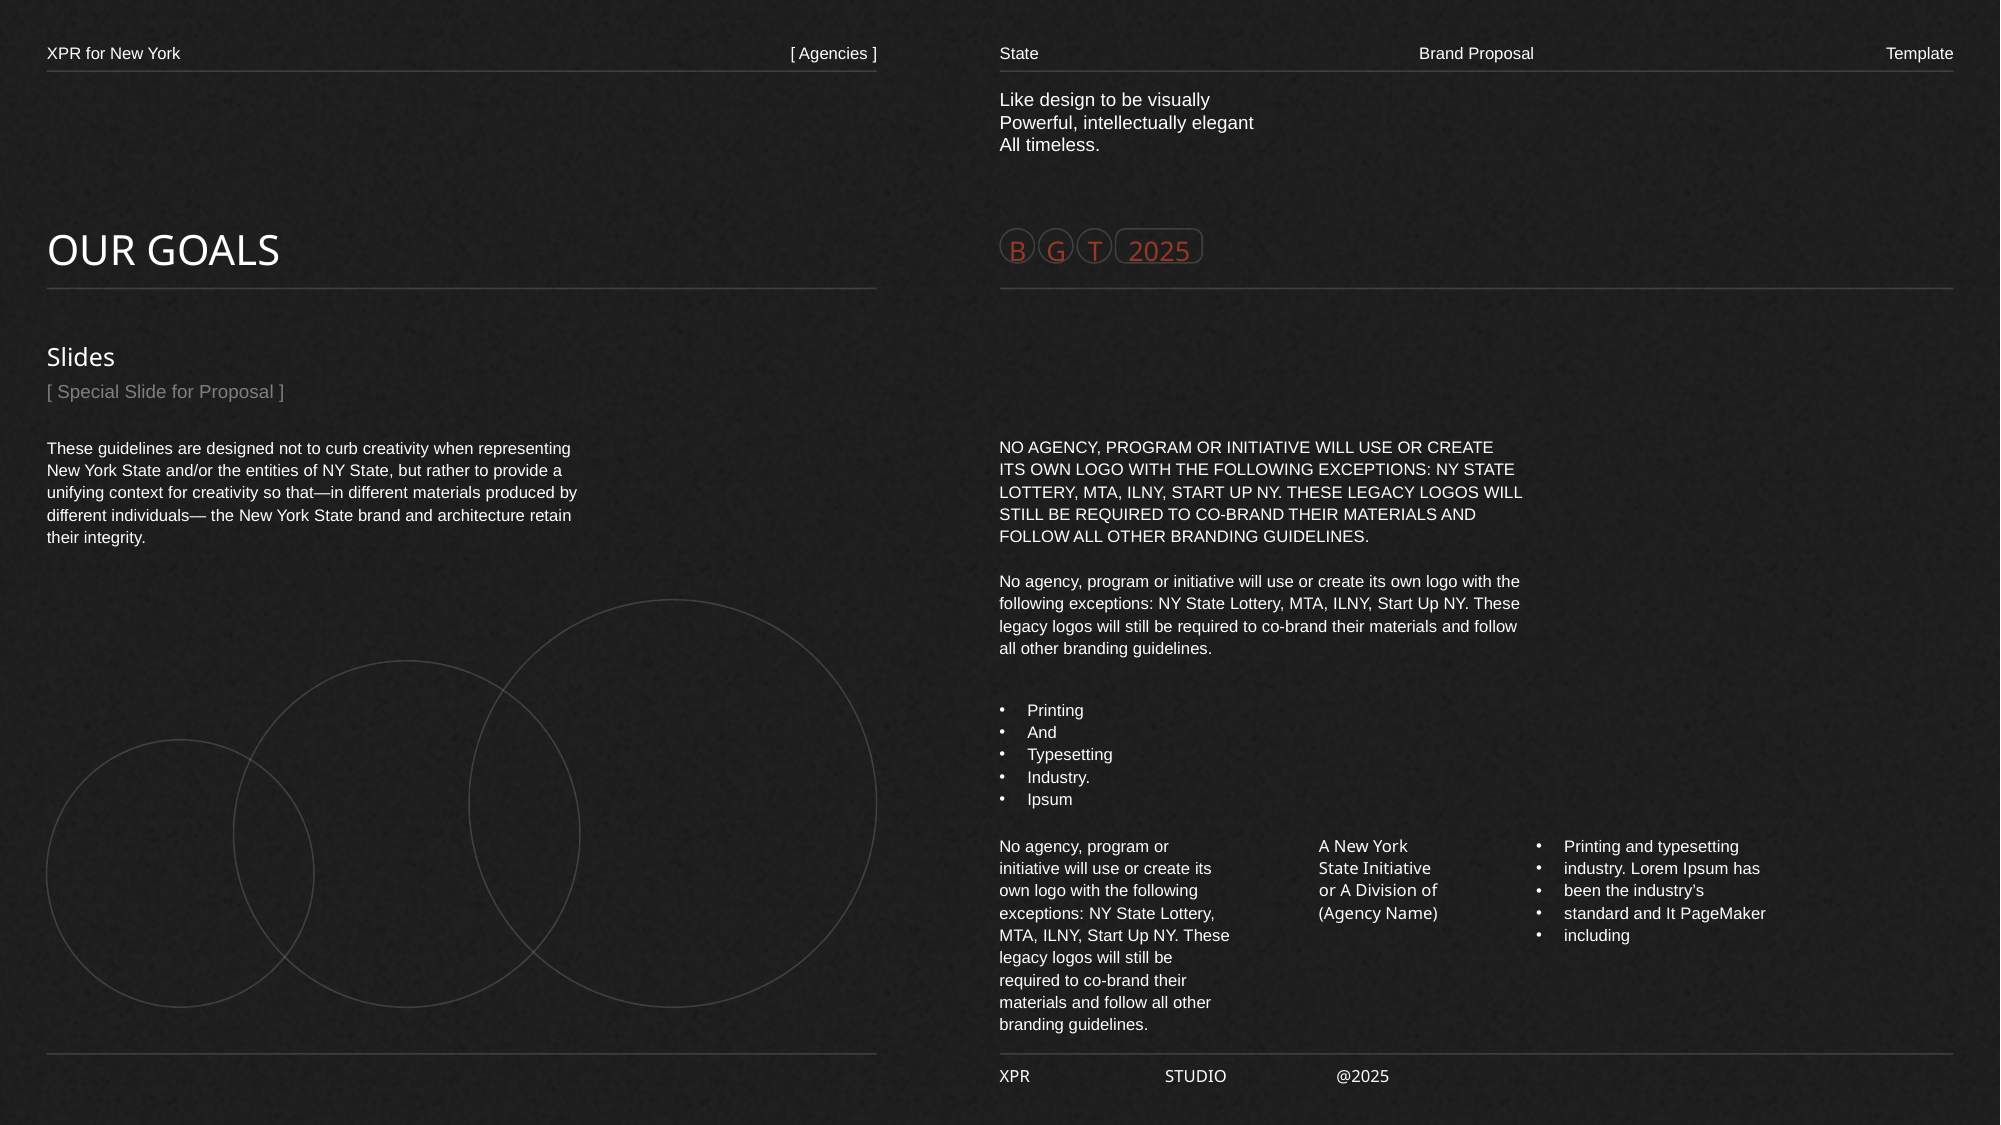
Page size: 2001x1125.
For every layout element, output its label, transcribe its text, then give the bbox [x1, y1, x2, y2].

text_box NO AGENCY, PROGRAM OR INITIATIVE WILL USE OR CREATE ITS OWN LOGO WITH THE FOLLOWING EXCEPTIONS: NY STATE LOTTERY, MTA, ILNY, START UP NY. THESE LEGACY LOGOS WILL STILL BE REQUIRED TO CO-BRAND THEIR MATERIALS AND FOLLOW ALL OTHER BRANDING GUIDELINES. No agency, program or initiative will use or create its own logo with the following exceptions: NY State Lottery, MTA, ILNY, Start Up NY. These legacy logos will still be required to co-brand their materials and follow all other branding guidelines. [984, 426, 1539, 688]
text_box OUR GOALS [31, 216, 686, 282]
text_box [233, 660, 580, 1008]
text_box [992, 226, 1219, 267]
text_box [984, 689, 1250, 1050]
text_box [31, 35, 893, 72]
text_box Slides [31, 334, 347, 372]
text_box XPR [984, 1058, 1168, 1093]
text_box A New York State Initiative or A Division of (Agency Name) [1303, 825, 1467, 931]
text_box These guidelines are designed not to curb creativity when representing New York State and/or the entities of NY State, but rather to provide a unifying context for creativity so that—in different materials produced by different individuals— the New York State brand and architecture retain their integrity. [31, 427, 608, 555]
text_box [ Special Slide for Proposal ] [31, 372, 423, 410]
text_box @2025 [1321, 1062, 1505, 1093]
text_box [46, 739, 284, 1008]
text_box Printing and typesetting industry. Lorem Ipsum has been the industry’s standard and It PageMaker including [1521, 825, 1818, 953]
text_box [0, 0, 2000, 1125]
text_box STUDIO [1168, 1062, 1321, 1093]
text_box [503, 599, 877, 1008]
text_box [984, 35, 1970, 153]
